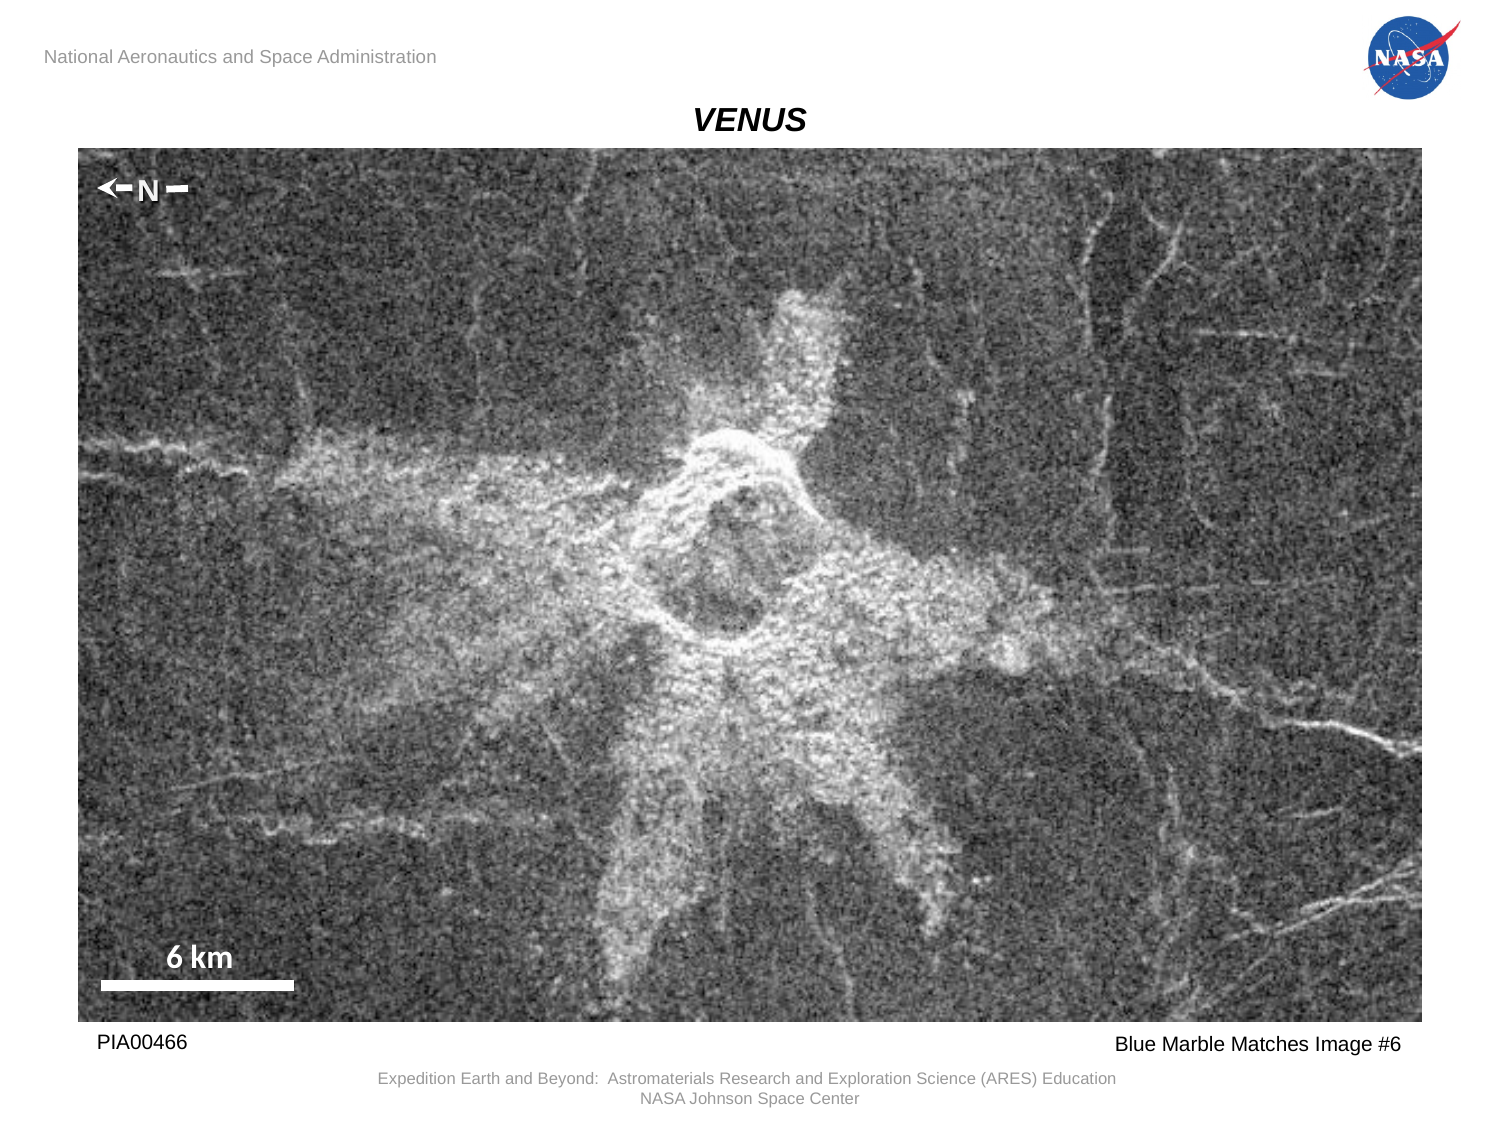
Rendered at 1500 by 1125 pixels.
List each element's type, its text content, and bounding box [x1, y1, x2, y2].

text_box VENUS [381, 91, 1119, 146]
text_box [78, 148, 1422, 1065]
picture [1362, 15, 1461, 100]
